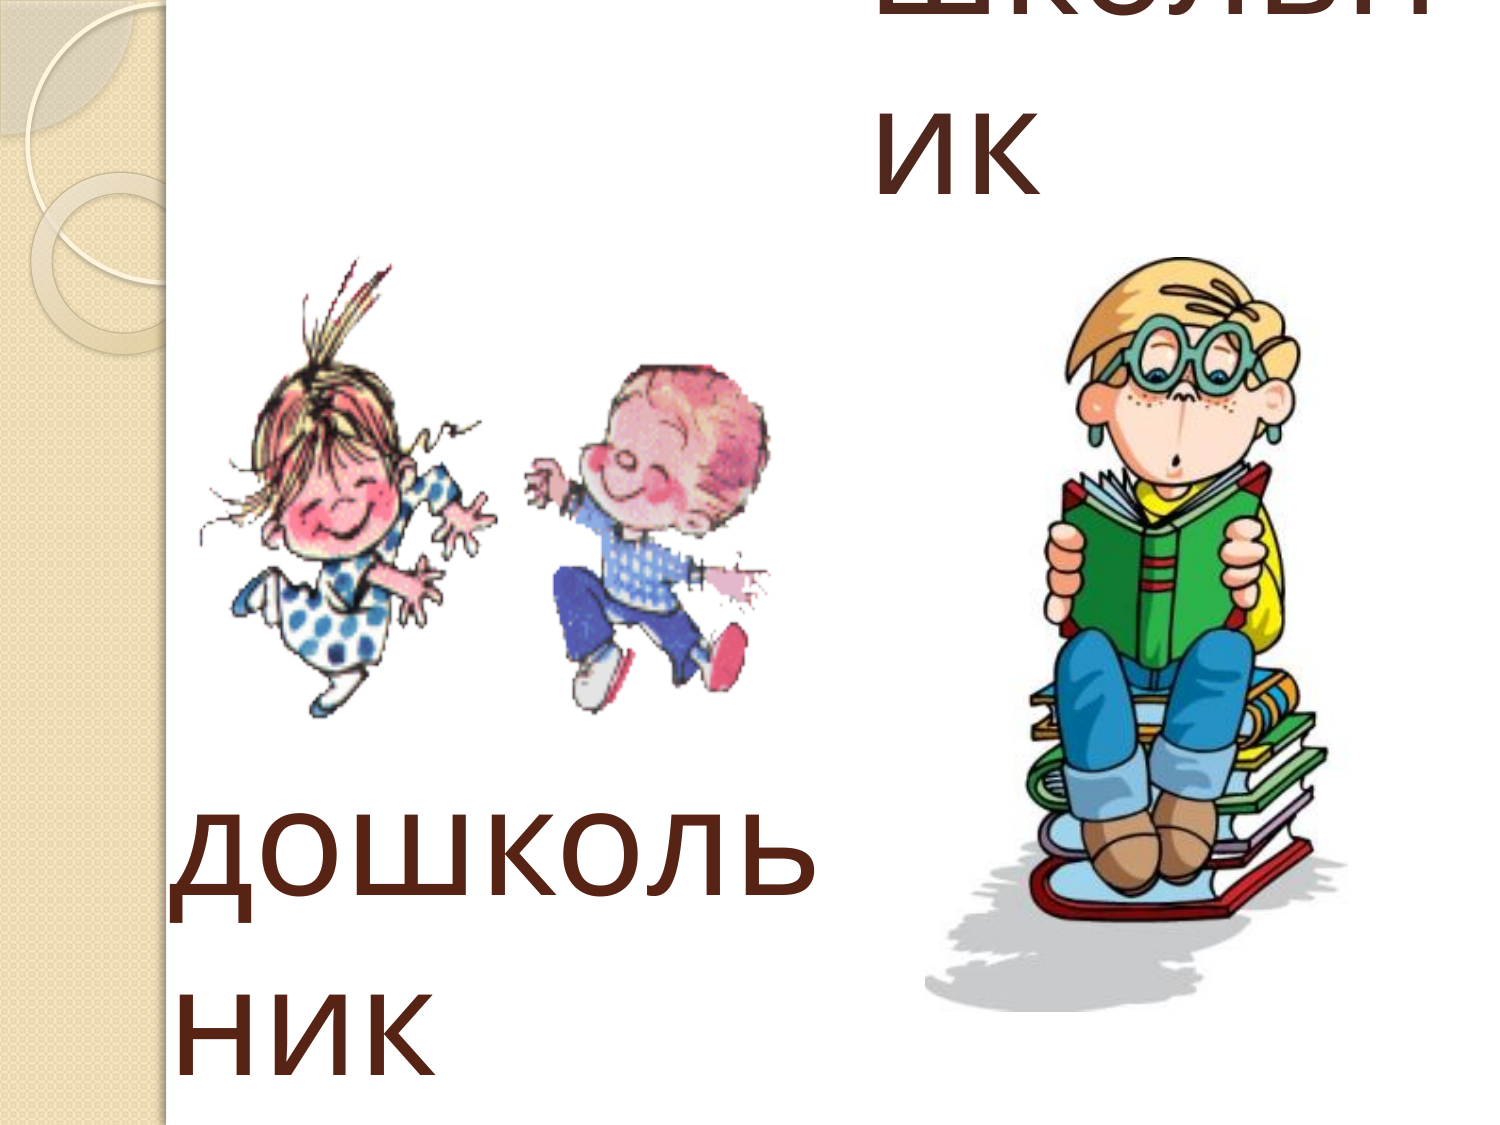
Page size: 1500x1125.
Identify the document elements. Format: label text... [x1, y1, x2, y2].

text_box школьник [867, 93, 1453, 225]
picture [175, 245, 801, 751]
title дошкольник [152, 867, 903, 985]
picture [925, 257, 1348, 1012]
